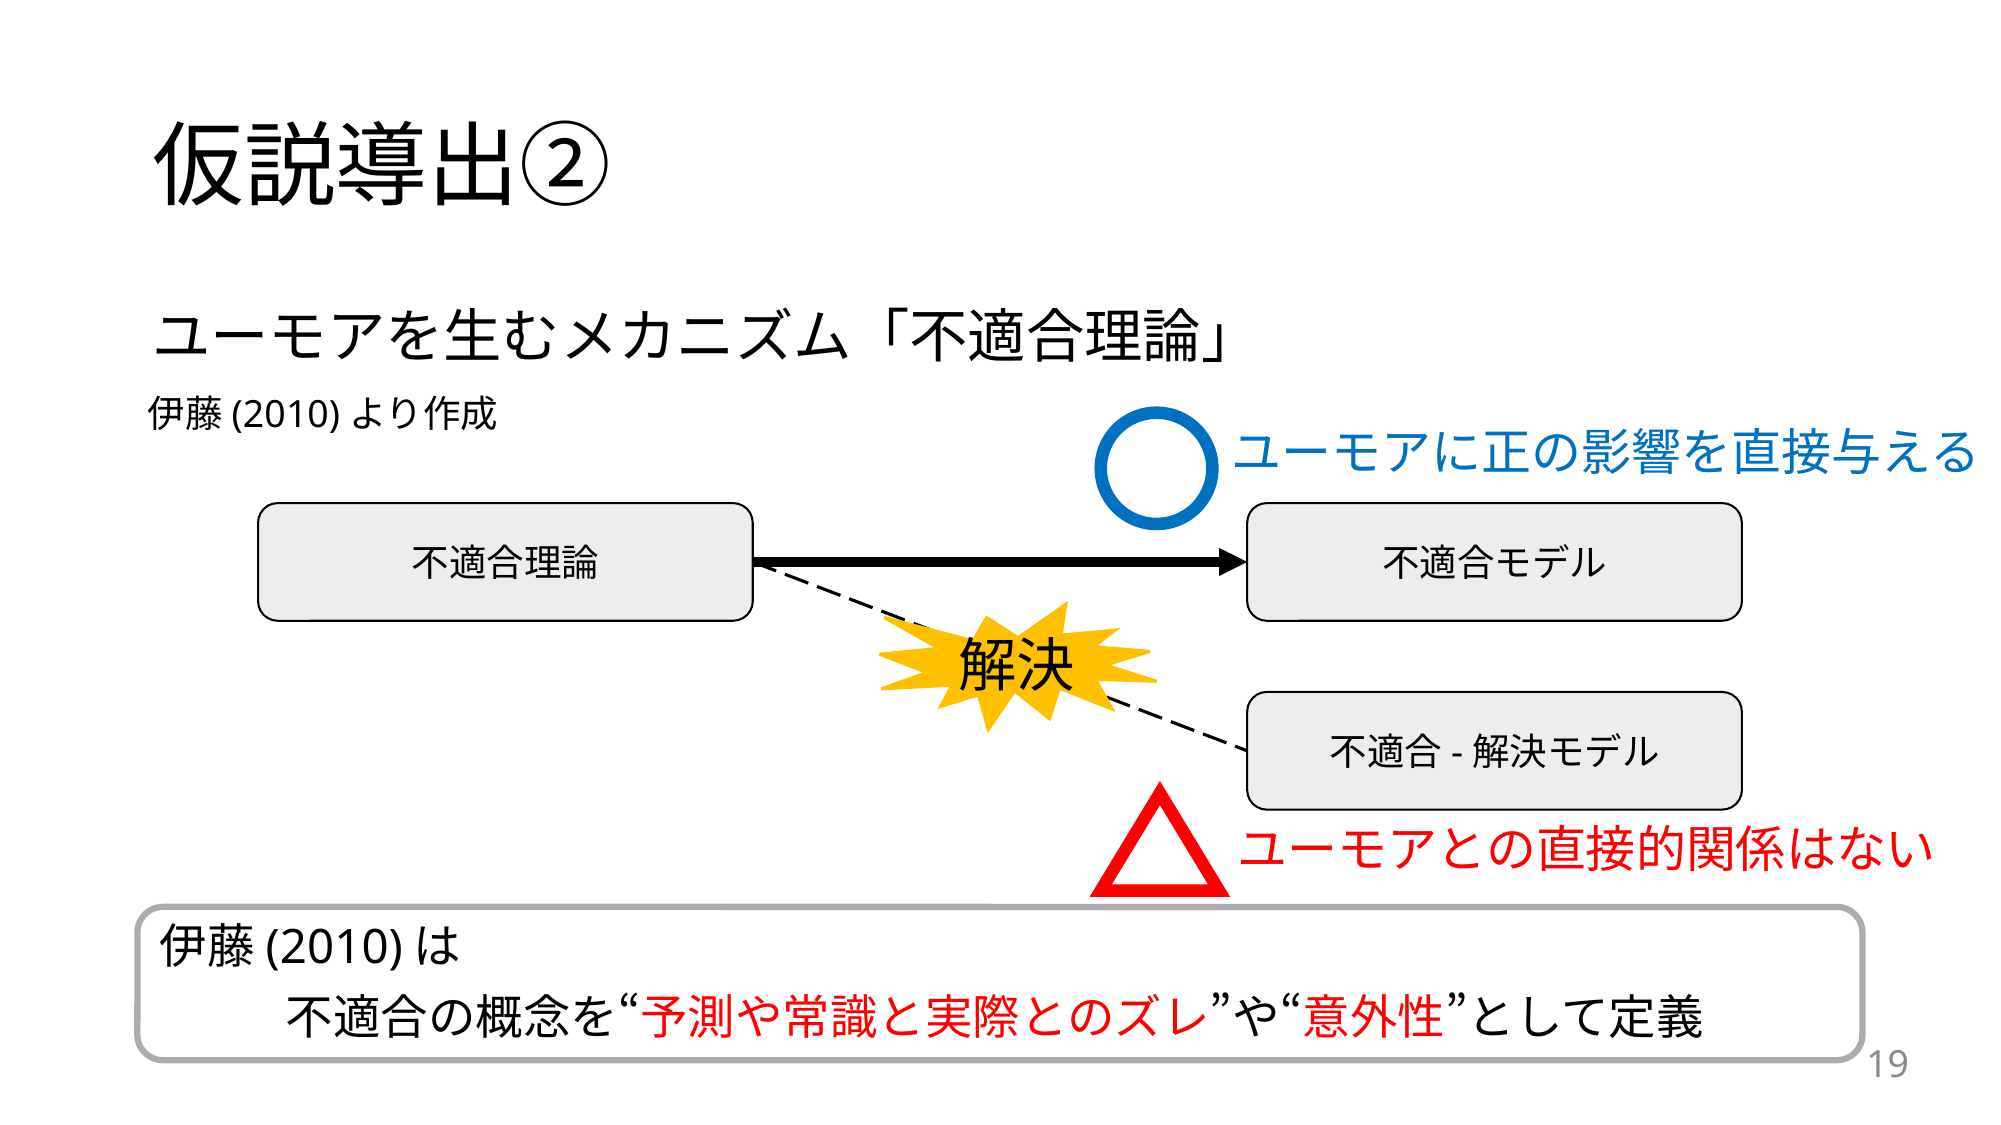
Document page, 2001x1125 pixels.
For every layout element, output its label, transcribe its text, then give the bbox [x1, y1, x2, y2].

title 仮説導出② [137, 59, 1863, 278]
slide_number 19 [1474, 1035, 1925, 1096]
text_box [1100, 793, 1956, 891]
text_box 伊藤(2010)より作成 [132, 382, 514, 443]
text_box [257, 502, 1742, 810]
list ユーモアを生むメカニズム「不適合理論」 [137, 299, 1863, 923]
text_box 伊藤(2010)は 不適合の概念を“予測や常識と実際とのズレ”や“意外性”として定義 [136, 905, 1864, 1062]
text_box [1100, 412, 2000, 525]
